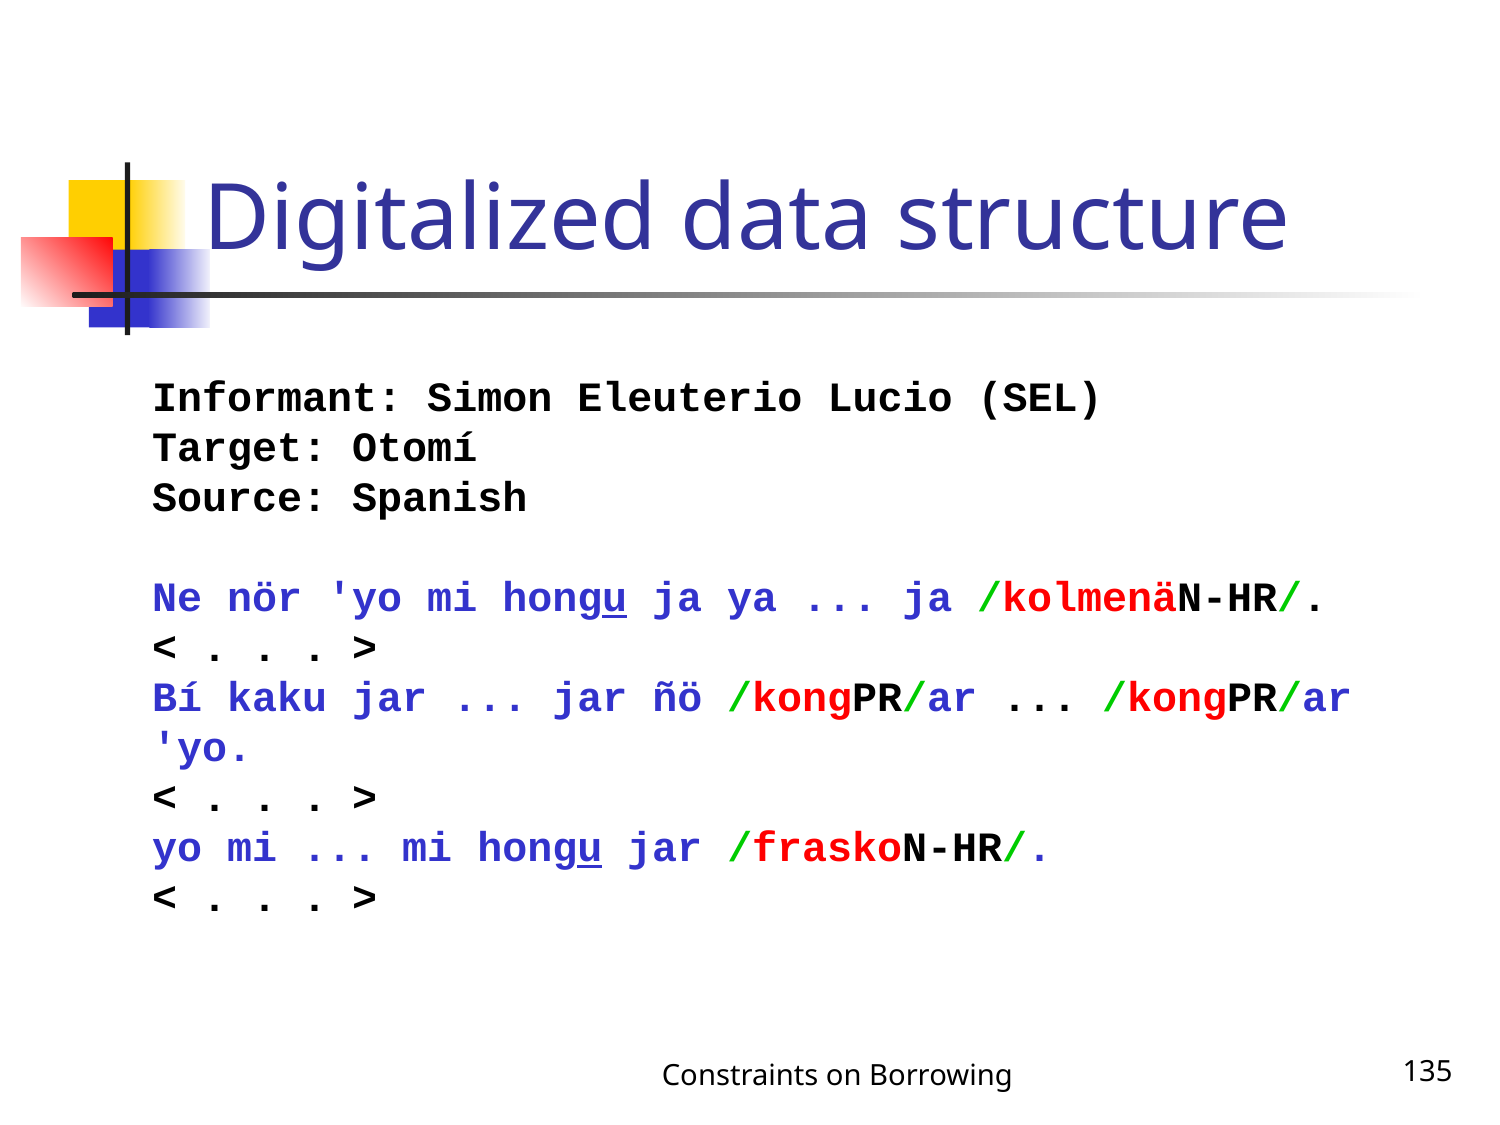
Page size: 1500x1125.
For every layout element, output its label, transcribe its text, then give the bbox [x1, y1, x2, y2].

title Digitalized data structure [188, 34, 1468, 276]
text_box Informant: Simon Eleuterio Lucio (SEL) Target: Otomí Source: Spanish Ne nör 'yo mi hongu ja ya ... ja /kolmenäN-HR/. < . . . > Bí kaku jar ... jar ñö /kongPR/ar ... /kongPR/ar 'yo. < . . . > yo mi ... mi hongu jar /fraskoN-HR/. < . . . > [137, 362, 1425, 928]
slide_number 135 [1154, 1023, 1468, 1100]
footer Constraints on Borrowing [599, 1023, 1076, 1100]
